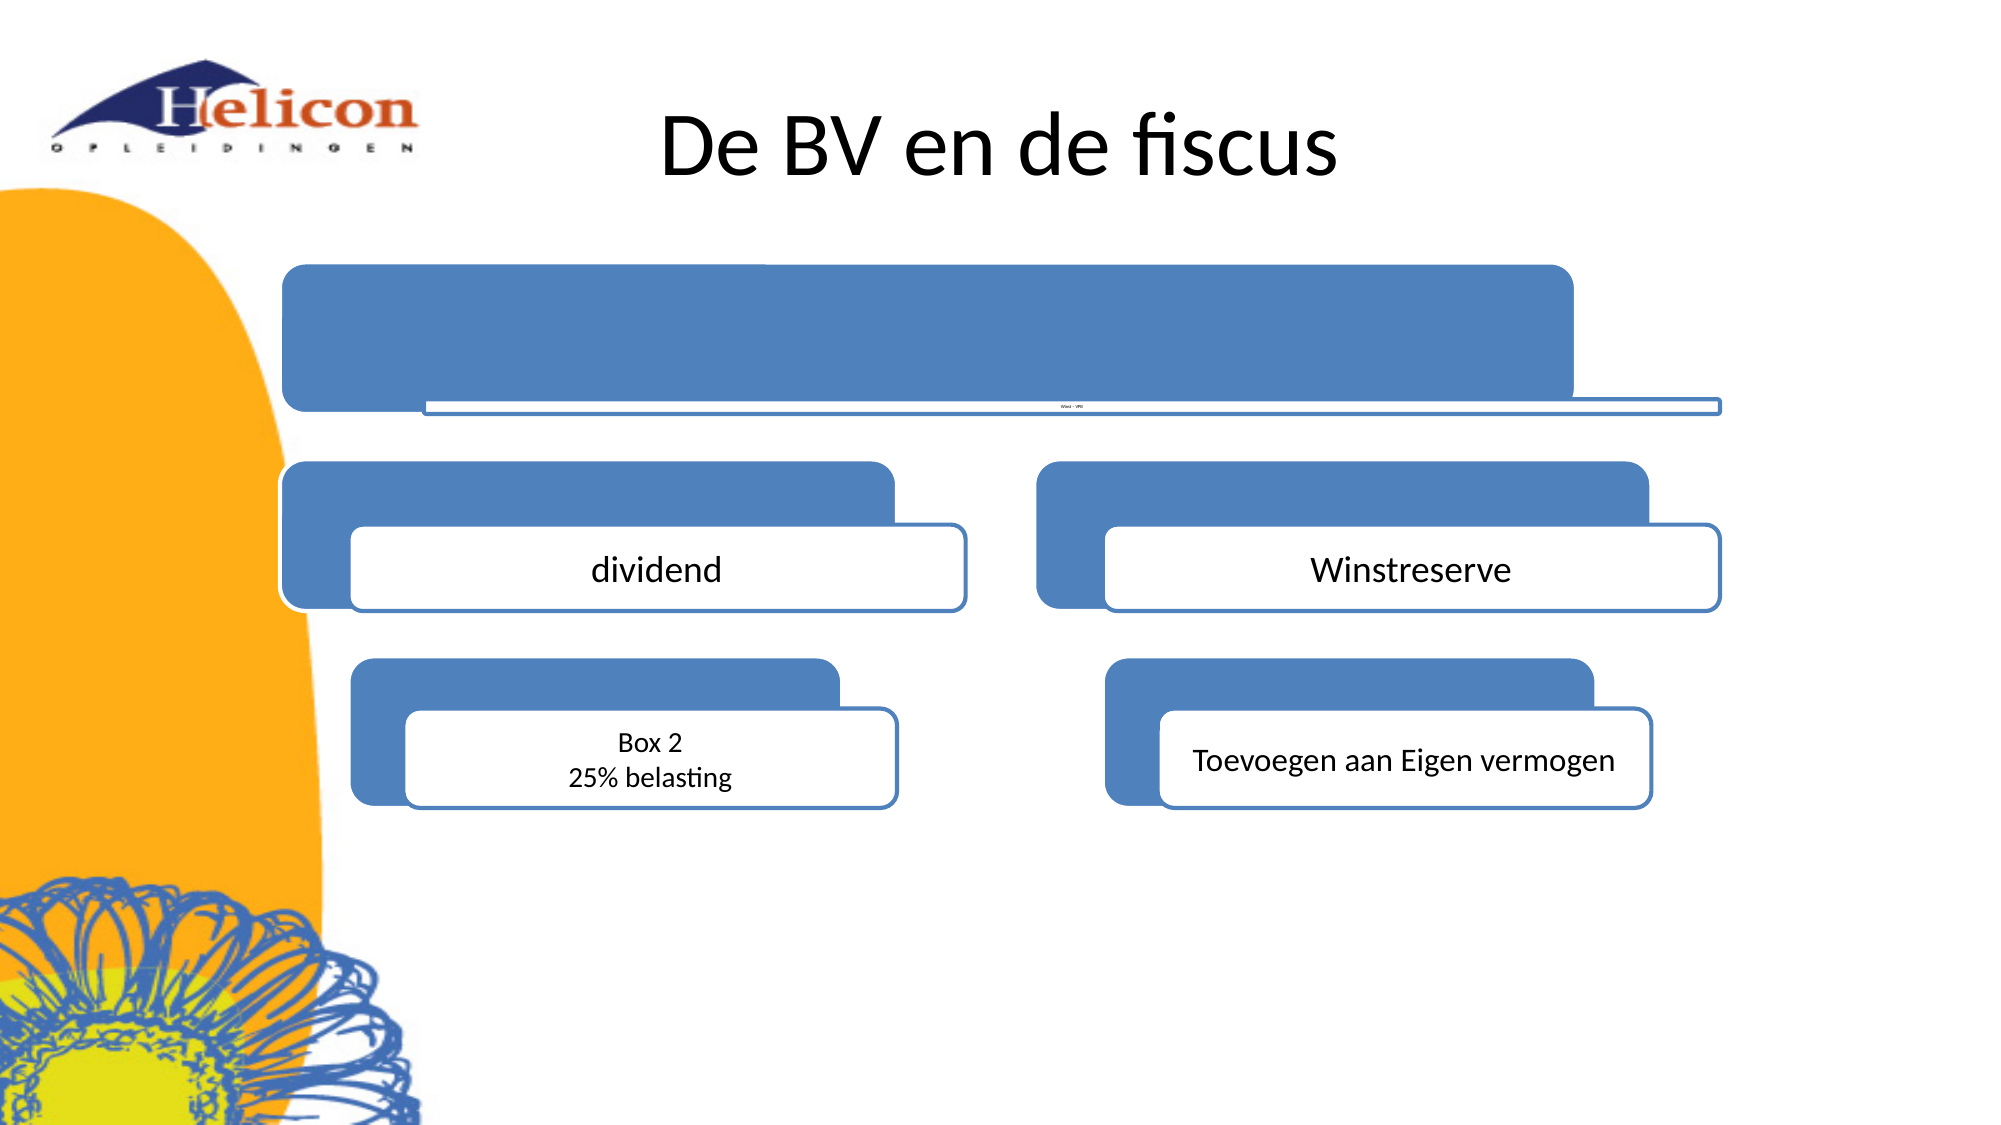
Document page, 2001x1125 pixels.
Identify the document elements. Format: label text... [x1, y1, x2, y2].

title De BV en de fiscus [99, 45, 1900, 233]
picture [0, 0, 2001, 1125]
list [99, 262, 1901, 1006]
